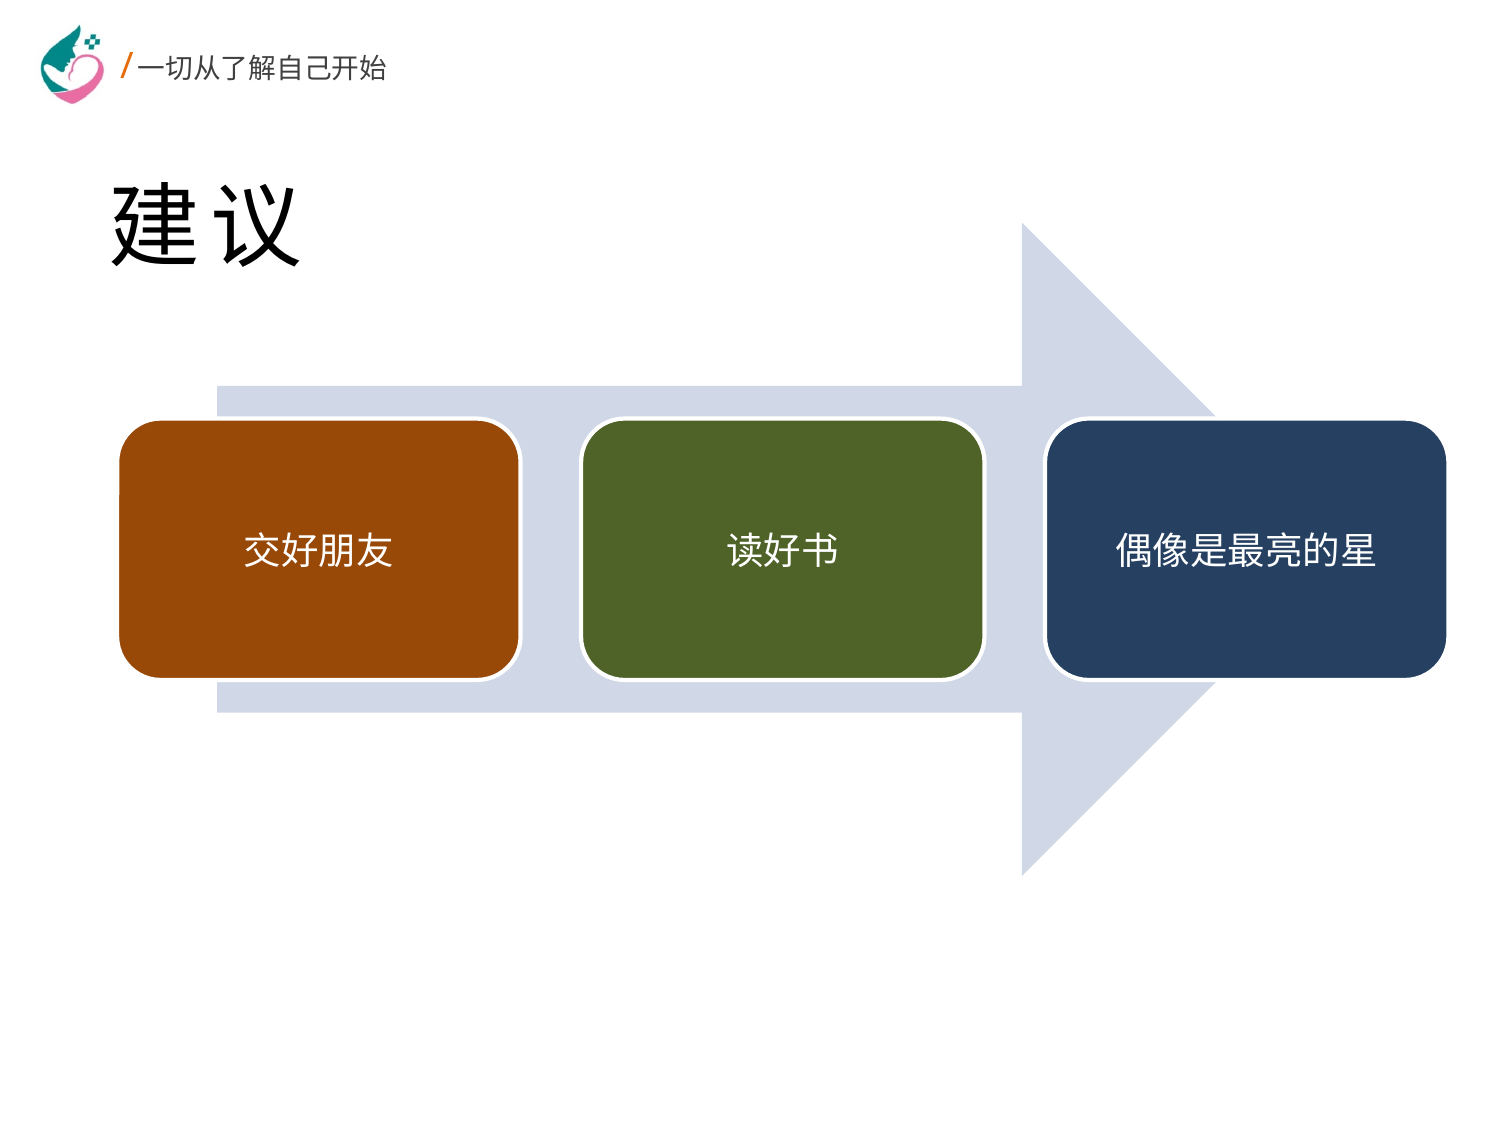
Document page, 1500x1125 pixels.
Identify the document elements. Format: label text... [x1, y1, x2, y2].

title 建议 [93, 128, 1430, 317]
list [116, 222, 1449, 877]
picture [35, 23, 111, 106]
